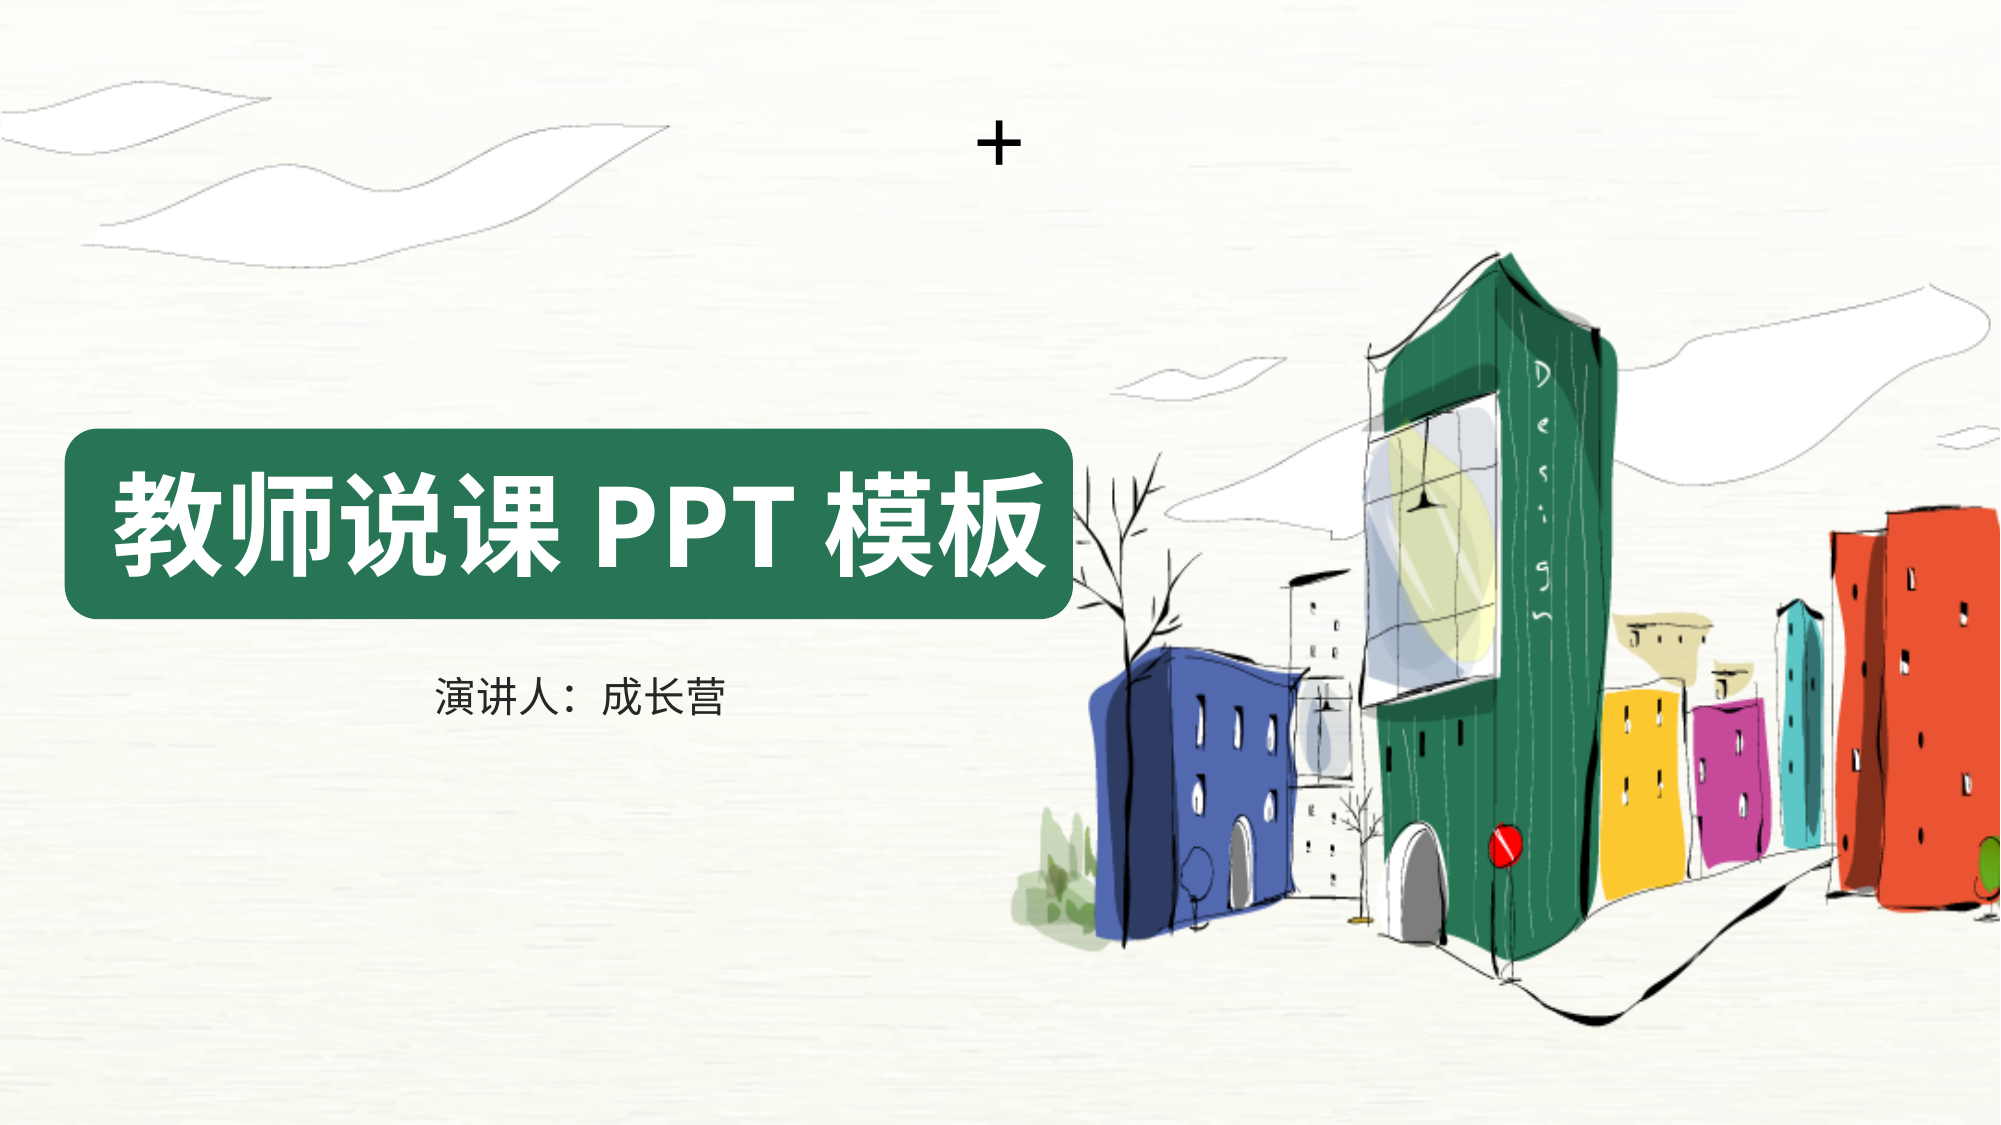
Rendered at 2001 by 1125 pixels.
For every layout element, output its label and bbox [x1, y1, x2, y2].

picture [0, 0, 2000, 1125]
text_box [66, 430, 1072, 618]
